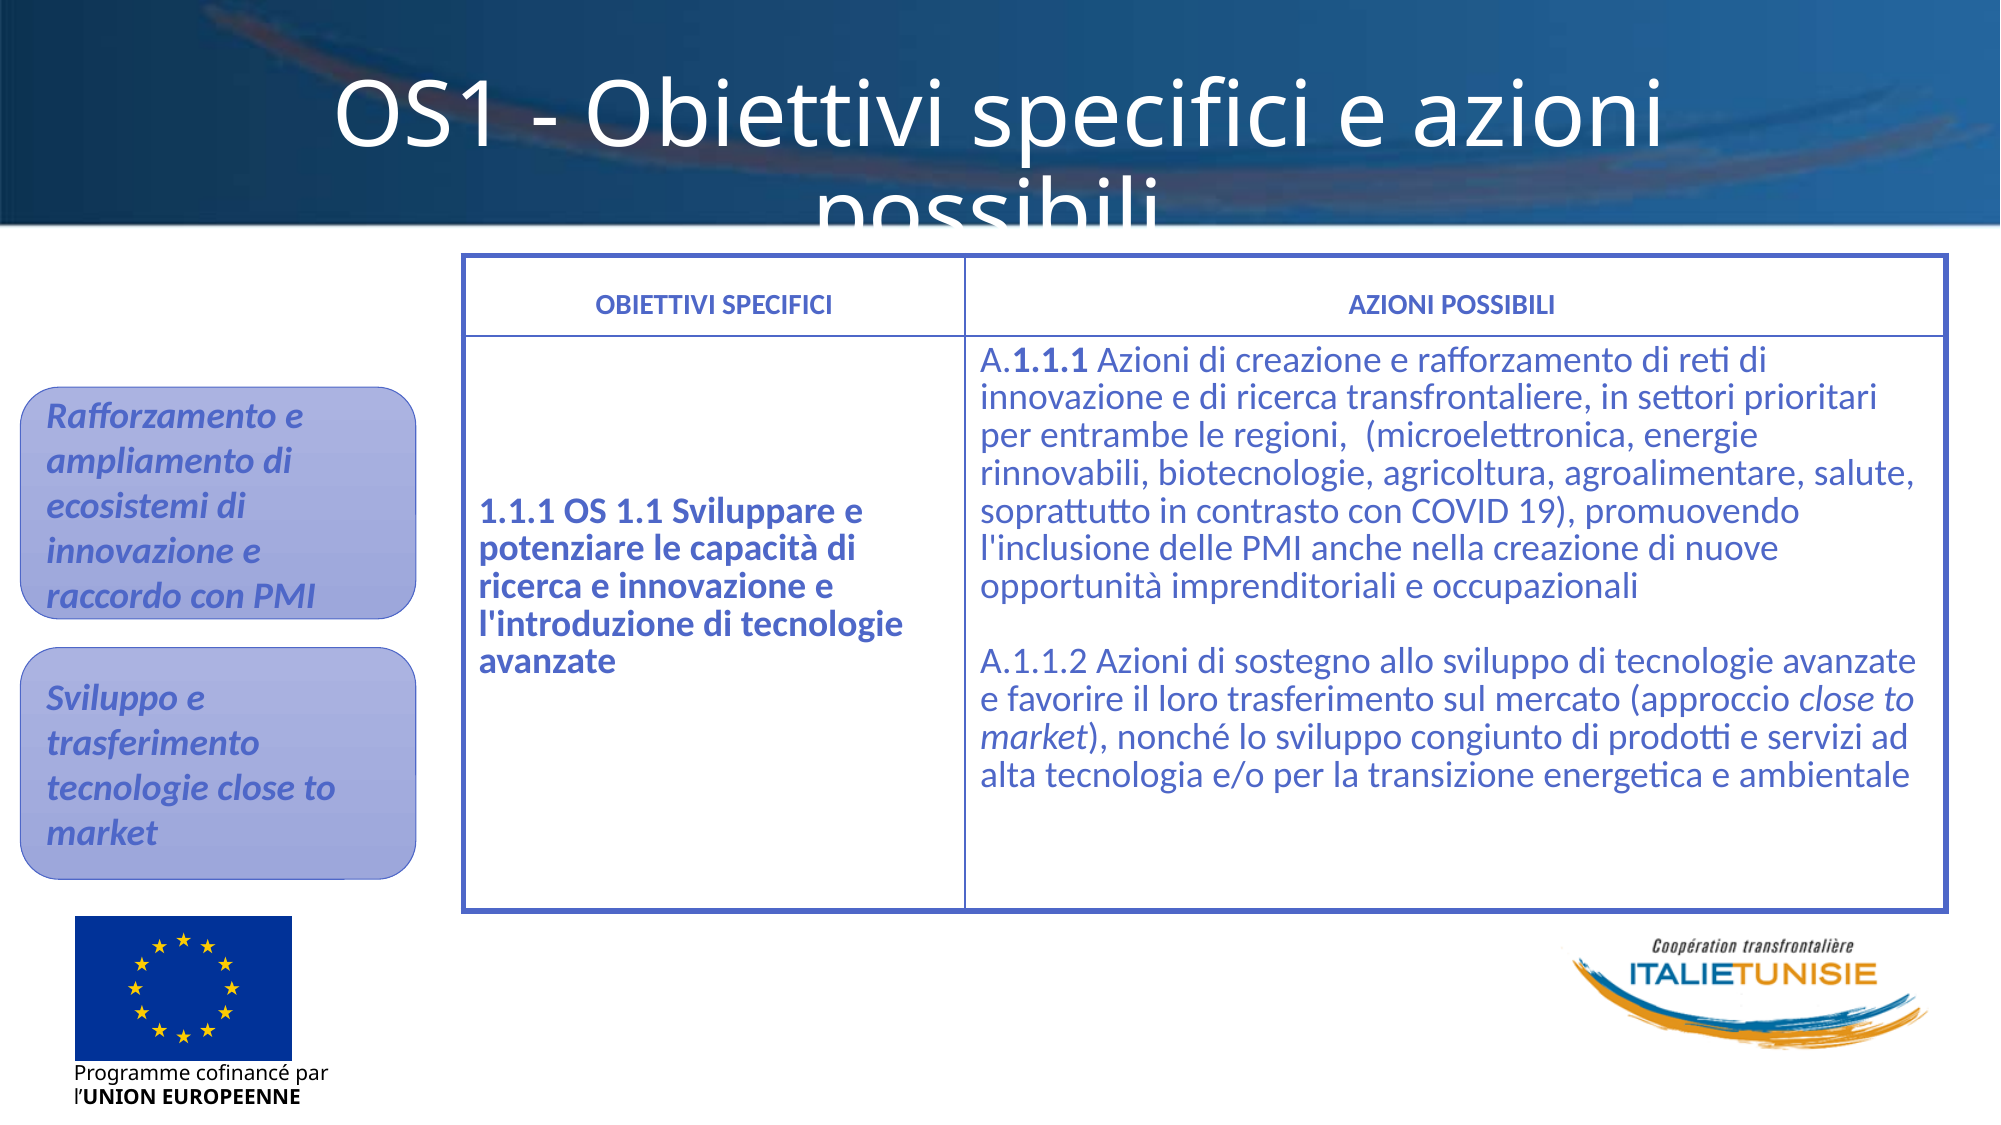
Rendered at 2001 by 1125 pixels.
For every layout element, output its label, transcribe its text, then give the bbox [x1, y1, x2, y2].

table_header OBIETTIVI SPECIFICI [466, 258, 964, 335]
table_cell 1.1.1 OS 1.1 Sviluppare e potenziare le capacità di ricerca e innovazione e l'introduzione di tecnologie avanzate [466, 337, 964, 908]
table_cell A.1.1.1 Azioni di creazione e rafforzamento di reti di innovazione e di ricerca transfrontaliere, in settori prioritari per entrambe le regioni, (microelettronica, energie rinnovabili, biotecnologie, agricoltura, agroalimentare, salute, soprattutto in contrasto con COVID 19), promuovendo l'inclusione delle PMI anche nella creazione di nuove opportunità imprenditoriali e occupazionali A.1.1.2 Azioni di sostegno allo sviluppo di tecnologie avanzate e favorire il loro trasferimento sul mercato (approccio close to market), nonché lo sviluppo congiunto di prodotti e servizi ad alta tecnologia e/o per la transizione energetica e ambientale [966, 337, 1943, 908]
picture [0, 0, 2000, 229]
text_box Sviluppo e trasferimento tecnologie close to market [19, 647, 417, 880]
picture [1599, 914, 1942, 1085]
text_box Rafforzamento e ampliamento di ecosistemi di innovazione e raccordo con PMI [19, 386, 417, 620]
list [20, 154, 1599, 1119]
table_header AZIONI POSSIBILI [966, 258, 1943, 335]
title OS1 - Obiettivi specifici e azioni possibili [137, 59, 1863, 233]
